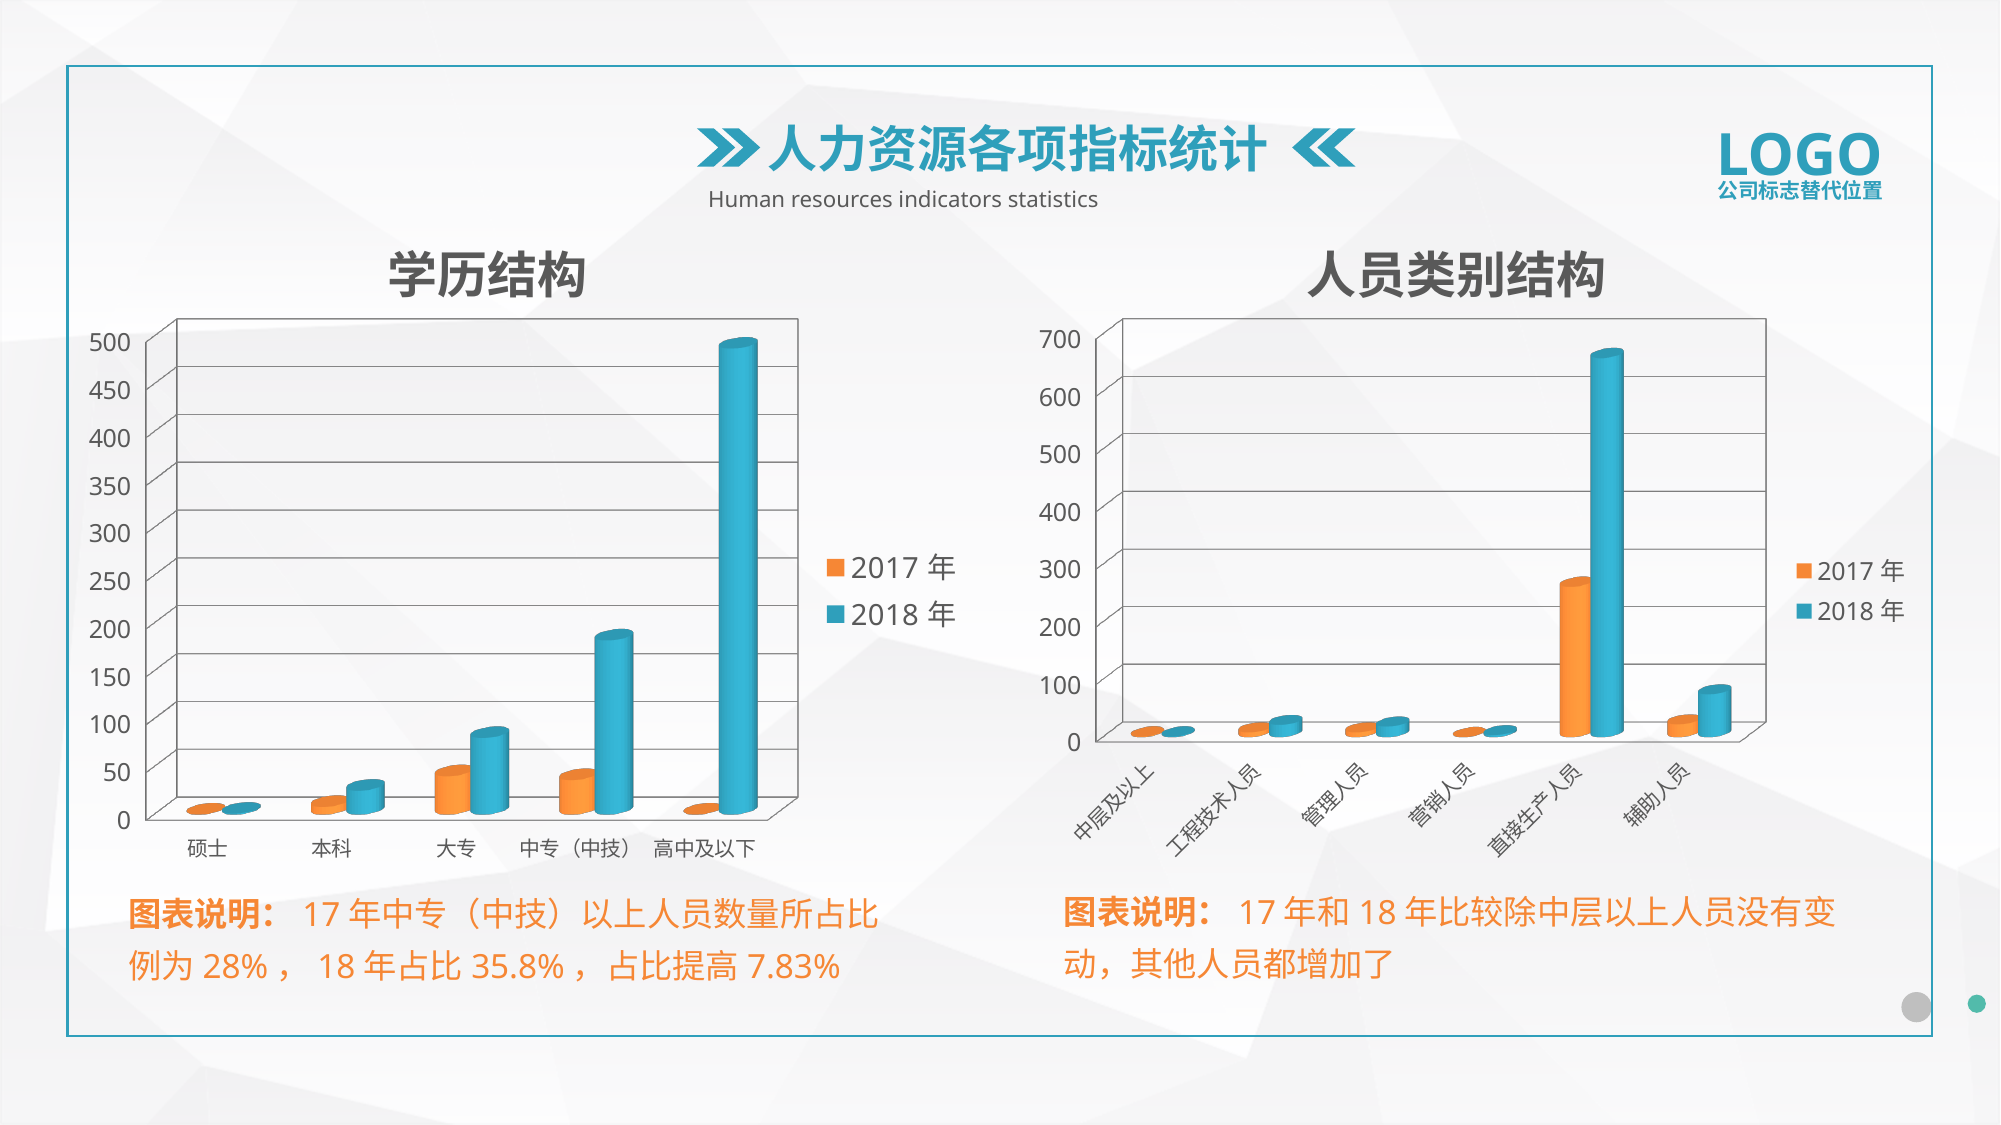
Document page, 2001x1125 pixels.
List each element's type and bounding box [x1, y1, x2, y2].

text_box [1701, 109, 1931, 212]
text_box [1966, 993, 1987, 1014]
text_box [696, 128, 1356, 167]
picture [0, 0, 2000, 1125]
chart [69, 307, 980, 875]
chart [1016, 307, 1927, 875]
text_box [66, 65, 1933, 1037]
